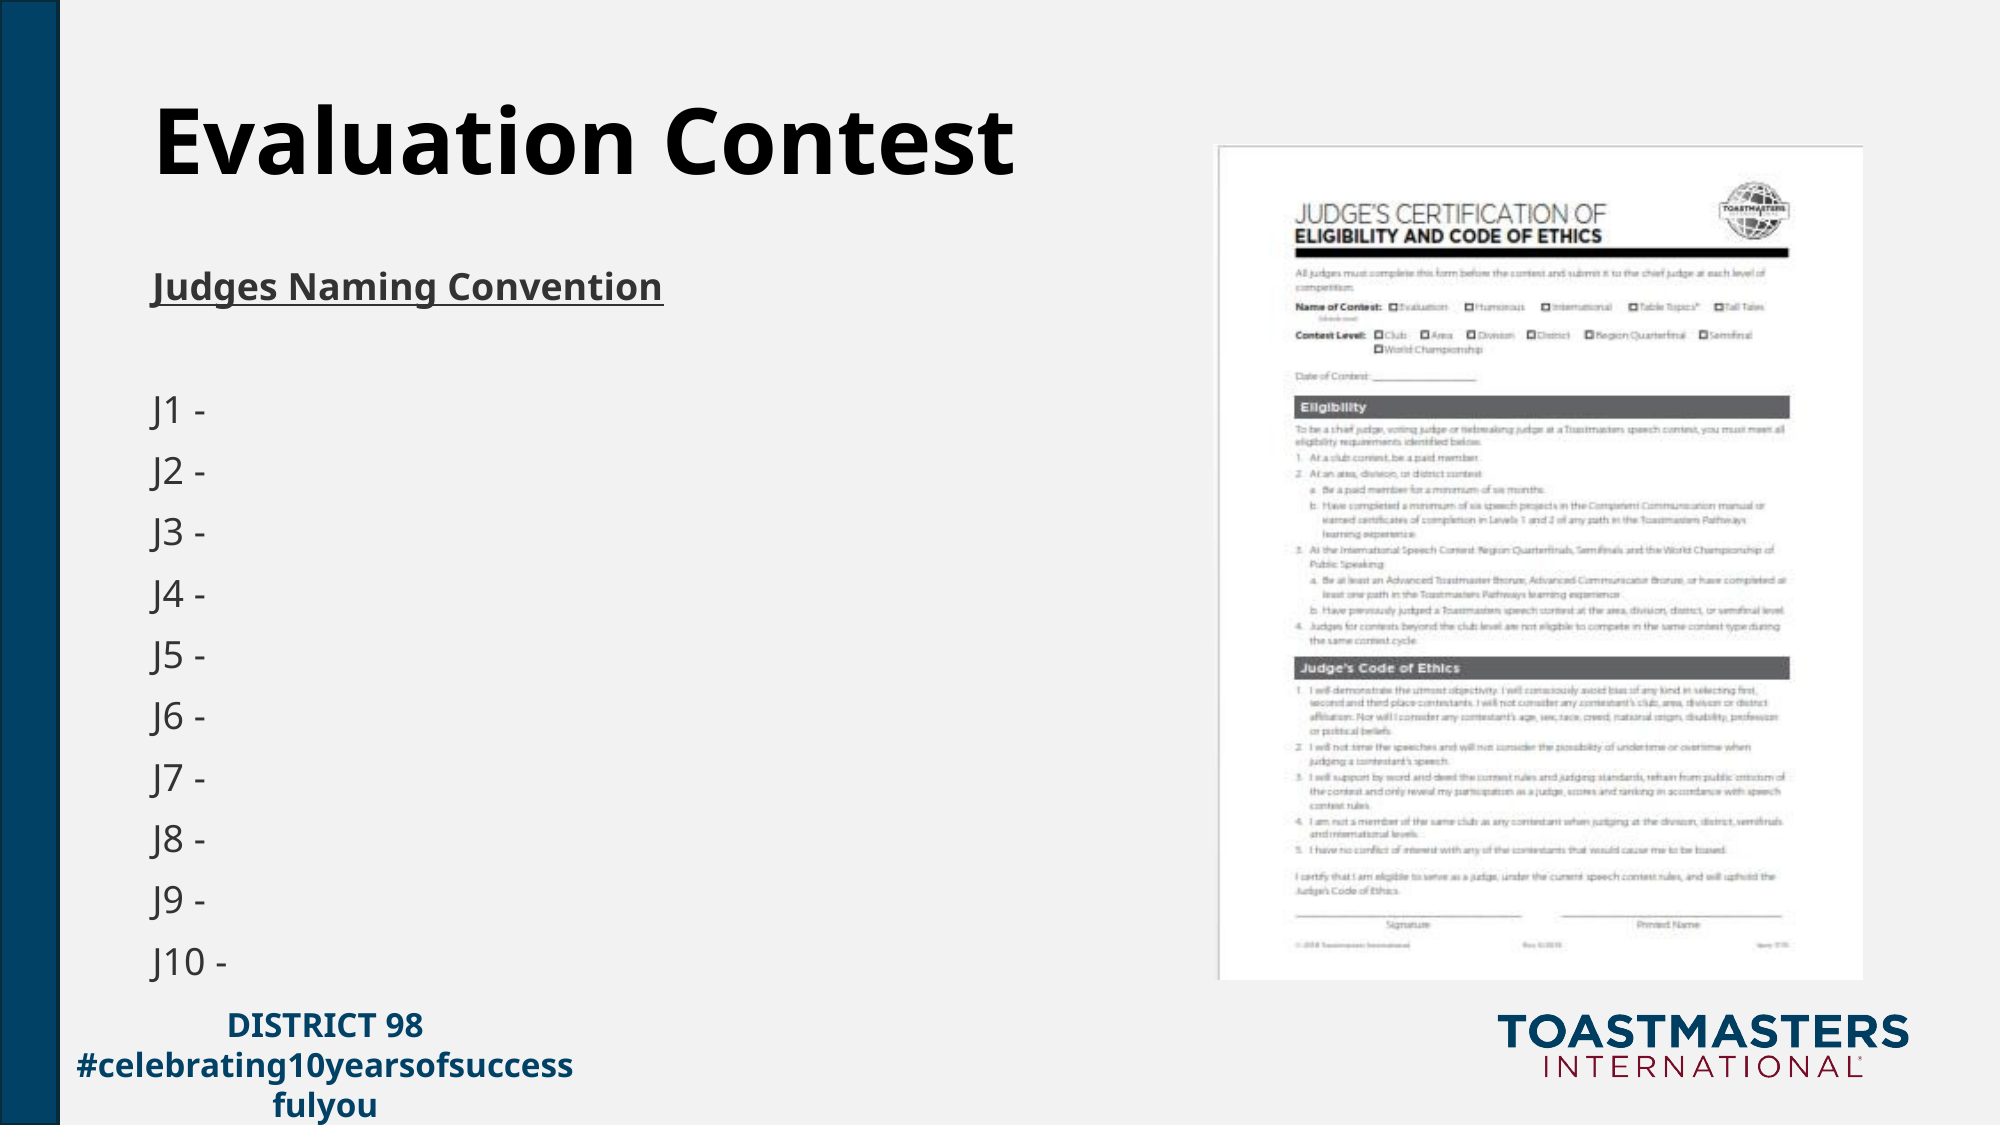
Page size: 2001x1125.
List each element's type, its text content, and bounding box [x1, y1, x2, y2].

list Judges Naming Convention J1 - J2 - J3 - J4 - J5 - J6 - J7 - J8 - J9 - J10 - [137, 260, 1000, 980]
text_box DISTRICT 98 #celebrating10yearsofsuccessfulyou [57, 996, 593, 1125]
text_box [0, 0, 60, 1125]
title Evaluation Contest [137, 59, 1944, 229]
picture [1212, 143, 2000, 1125]
